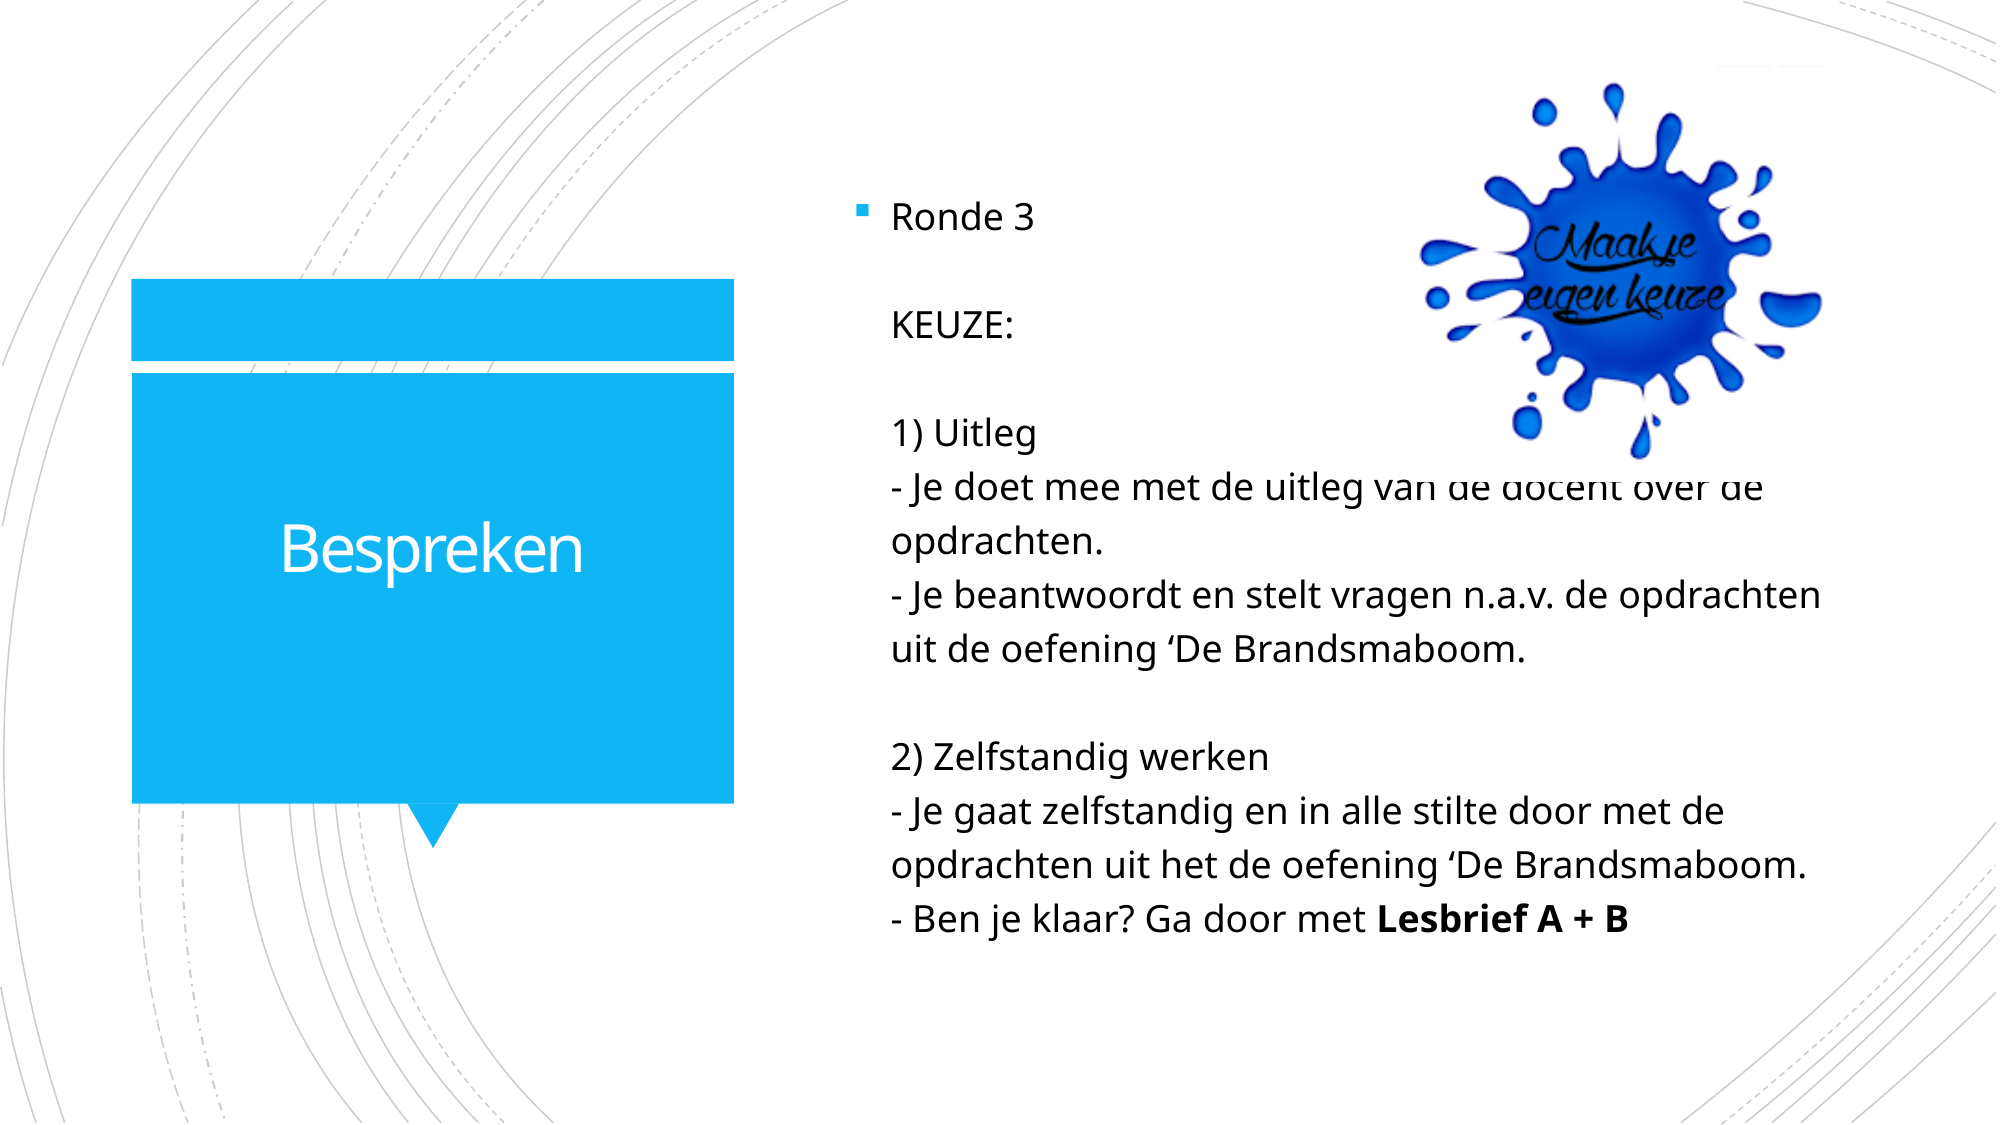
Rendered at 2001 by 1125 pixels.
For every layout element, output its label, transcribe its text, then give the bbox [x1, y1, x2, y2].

picture [1409, 64, 1826, 482]
title Bespreken [145, 385, 721, 587]
list Ronde 3 KEUZE: 1) Uitleg - Je doet mee met de uitleg van de docent over de opdrachten. - Je beantwoordt en stelt vragen n.a.v. de opdrachten uit de oefening ‘De Brandsmaboom. 2) Zelfstandig werken - Je gaat zelfstandig en in alle stilte door met de opdrachten uit het de oefening ‘De Brandsmaboom. - Ben je klaar? Ga door met Lesbrief A + B [838, 131, 1868, 993]
